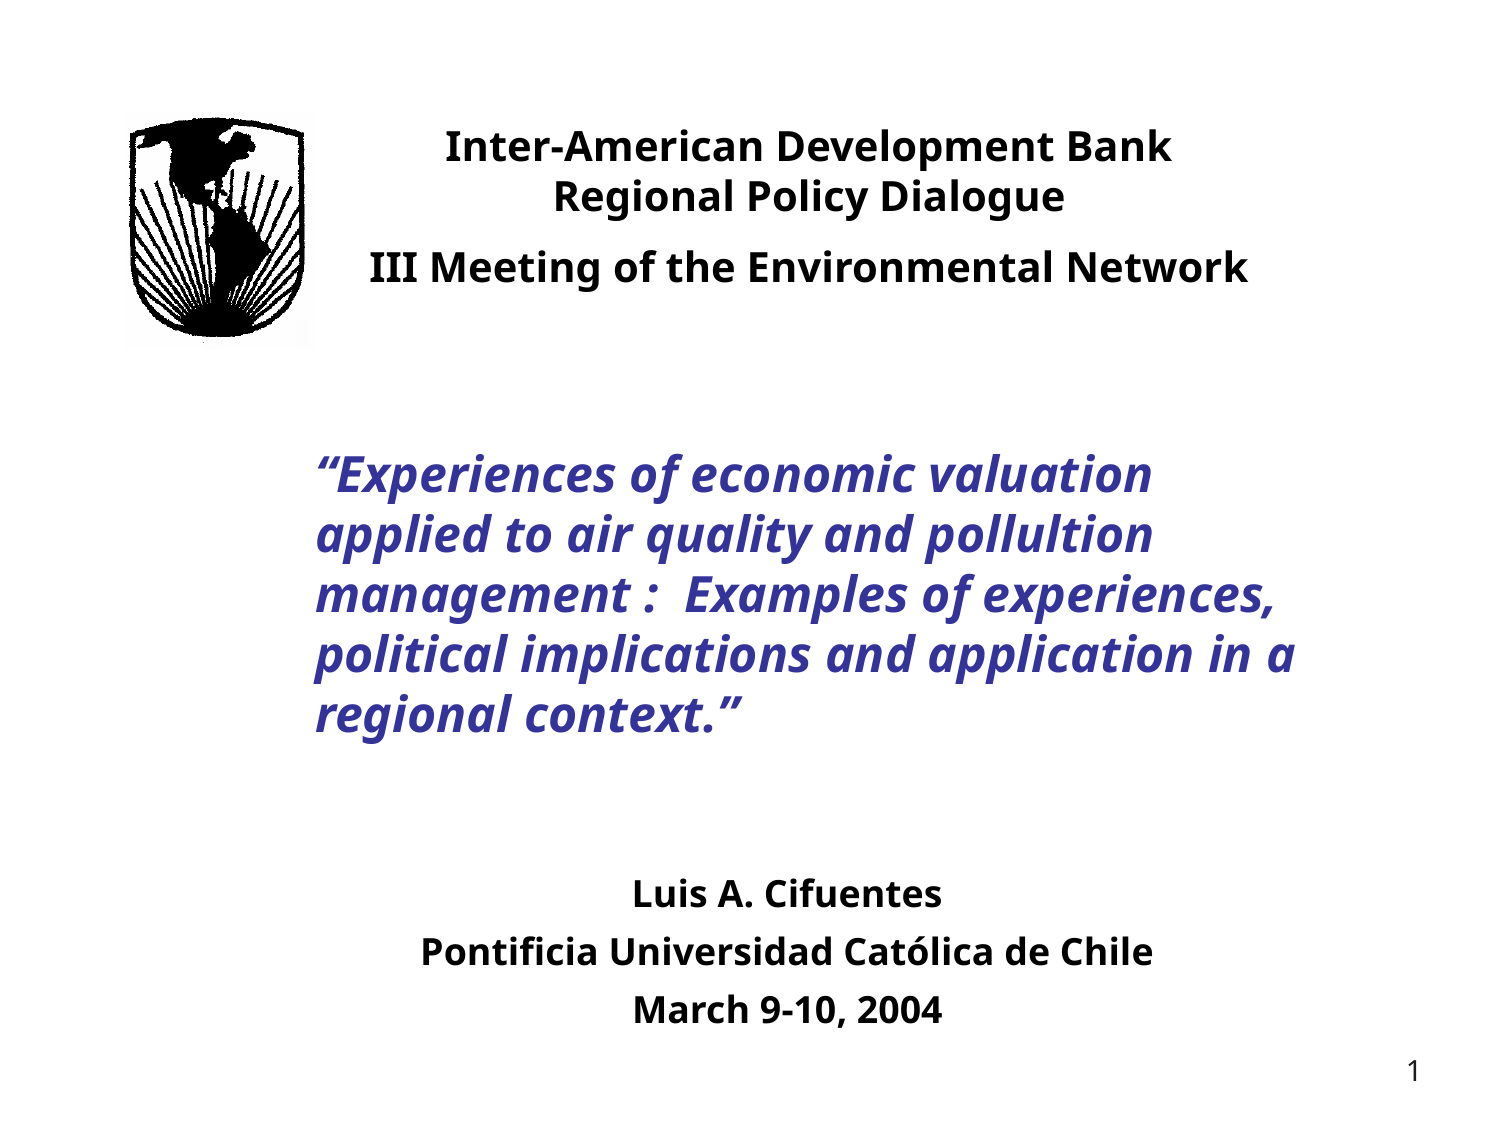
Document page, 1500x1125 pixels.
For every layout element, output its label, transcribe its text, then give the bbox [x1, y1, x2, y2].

slide_number 1 [1124, 1024, 1438, 1101]
title “Experiences of economic valuation applied to air quality and pollultion management : Examples of experiences, political implications and application in a regional context.” [299, 374, 1338, 751]
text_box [124, 112, 316, 351]
subtitle Luis A. Cifuentes Pontificia Universidad Católica de Chile March 9-10, 2004 [262, 862, 1313, 1038]
text_box Inter-American Development Bank Regional Policy Dialogue III Meeting of the Environmental Network [354, 112, 1264, 299]
